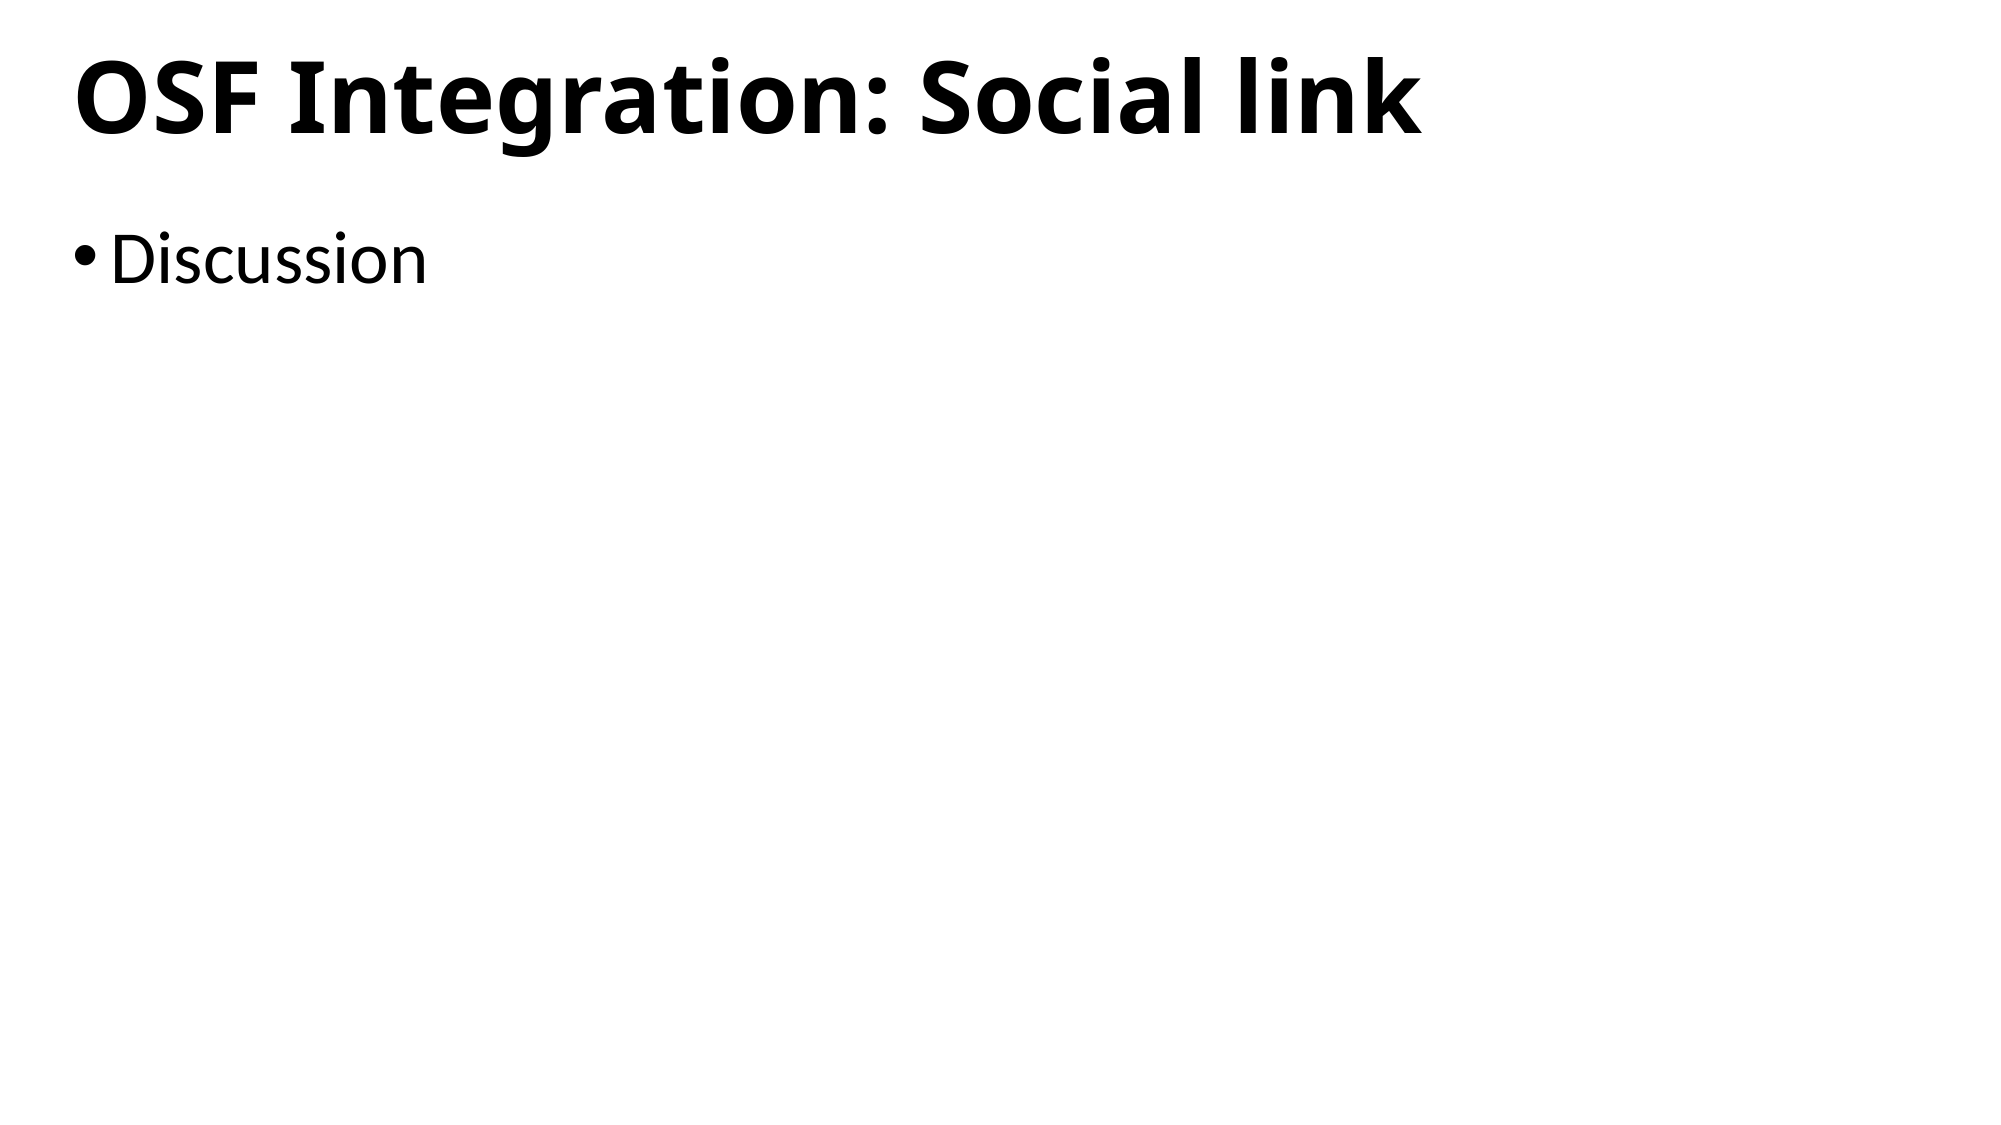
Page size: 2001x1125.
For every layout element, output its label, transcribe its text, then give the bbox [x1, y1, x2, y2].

title OSF Integration: Social link [57, 26, 1948, 177]
list Discussion [57, 211, 1948, 1017]
